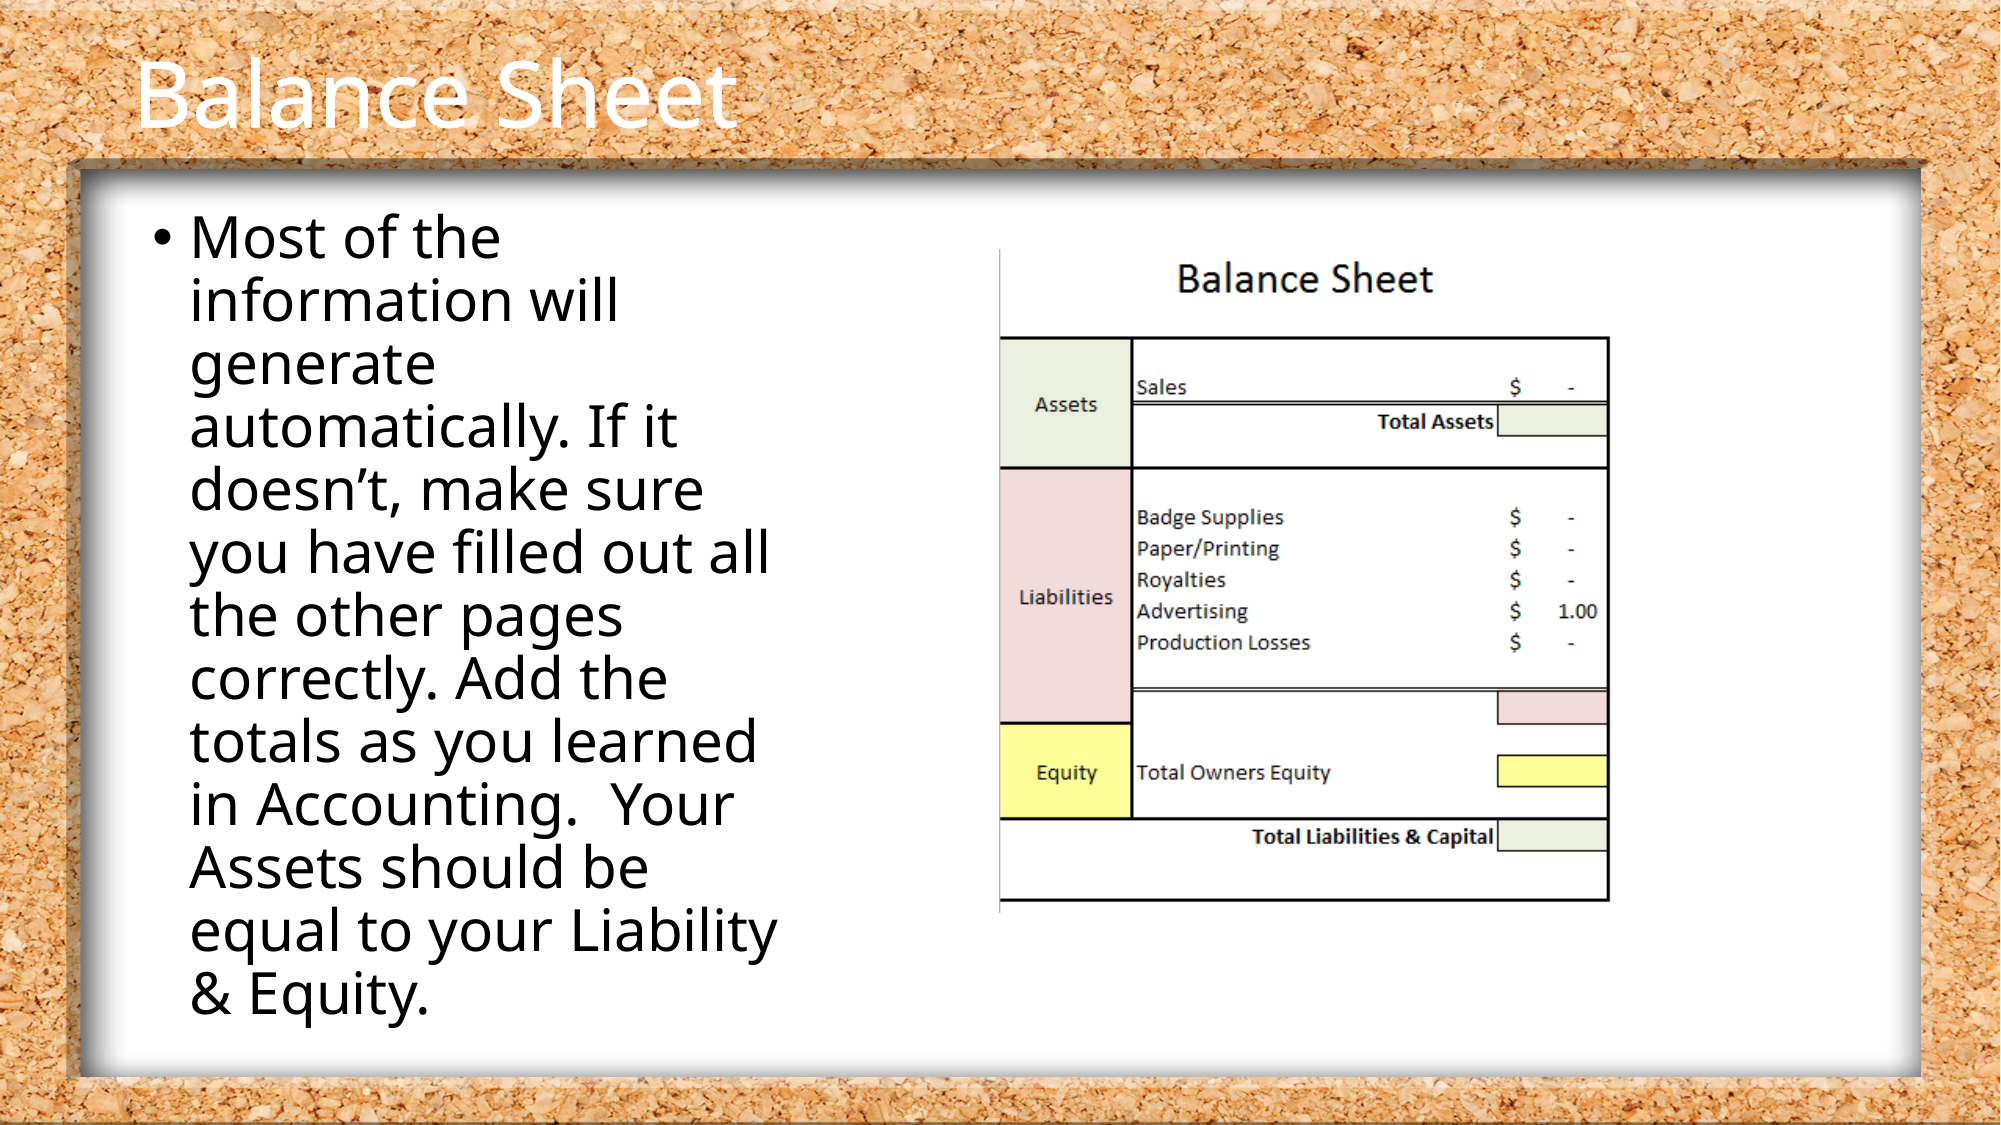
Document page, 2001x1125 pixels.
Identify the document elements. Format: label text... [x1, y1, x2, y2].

picture [0, 0, 2001, 1125]
list Most of the information will generate automatically. If it doesn’t, make sure you have filled out all the other pages correctly. Add the totals as you learned in Accounting. Your Assets should be equal to your Liability & Equity. [137, 200, 803, 1045]
title Balance Sheet [117, 0, 1843, 207]
